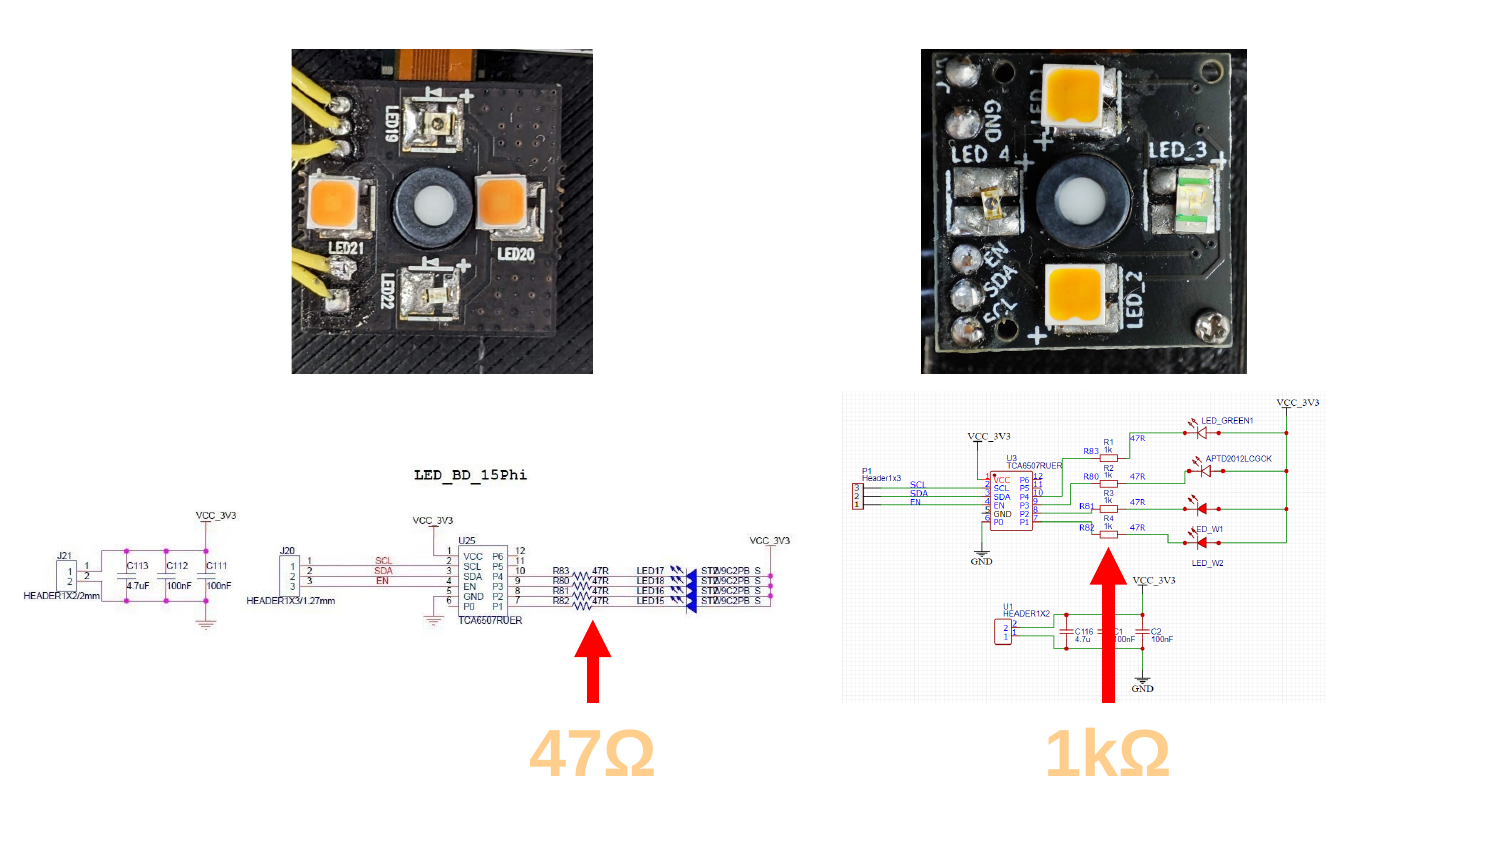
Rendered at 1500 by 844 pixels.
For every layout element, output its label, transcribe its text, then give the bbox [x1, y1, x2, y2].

picture [842, 391, 1326, 703]
text_box 1kΩ [1029, 710, 1188, 798]
picture [0, 452, 826, 647]
text_box 47Ω [513, 702, 672, 798]
picture [921, 49, 1247, 375]
picture [291, 49, 594, 375]
